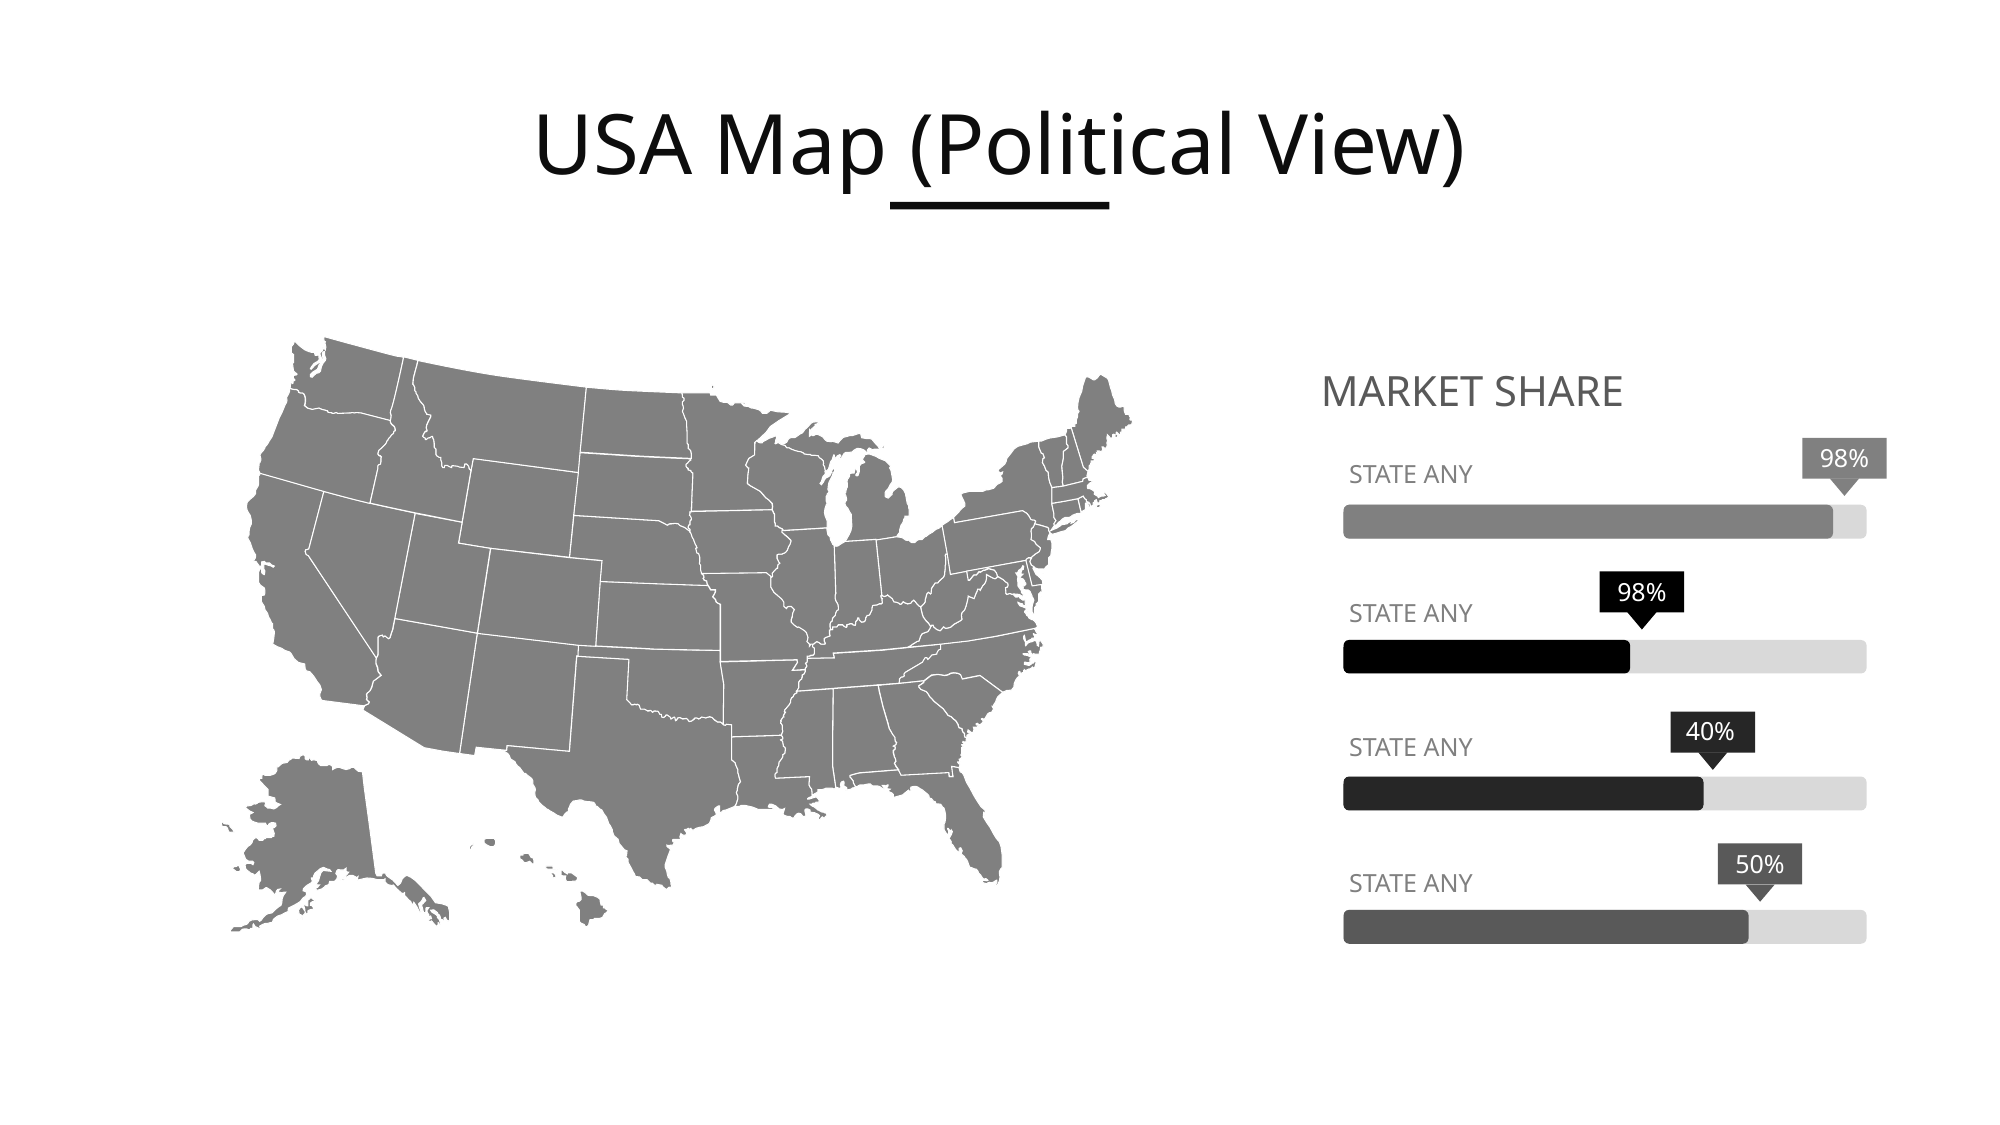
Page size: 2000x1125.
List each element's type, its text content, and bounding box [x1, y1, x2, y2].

text_box [1343, 776, 1704, 811]
text_box [1670, 711, 1674, 753]
text_box [1829, 478, 1860, 496]
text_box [221, 336, 1133, 933]
text_box MARKET SHARE [1320, 343, 1912, 437]
text_box [1796, 843, 1803, 885]
text_box [1599, 571, 1685, 613]
text_box 98% [1808, 442, 1880, 497]
text_box [1717, 843, 1724, 885]
text_box 50% [1724, 840, 1796, 895]
text_box [1700, 776, 1867, 811]
text_box [1343, 639, 1631, 674]
text_box STATE ANY [1341, 450, 1603, 511]
text_box [1343, 909, 1749, 944]
text_box [1754, 895, 1766, 902]
text_box 40% [1674, 708, 1746, 762]
text_box [888, 200, 1111, 211]
text_box USA Map (Political View) [0, 96, 2000, 187]
text_box STATE ANY [1341, 590, 1603, 651]
text_box [1746, 711, 1756, 753]
text_box [1744, 909, 1867, 944]
text_box [1625, 639, 1867, 674]
text_box [1706, 762, 1720, 770]
text_box [1802, 437, 1887, 479]
text_box STATE ANY [1341, 860, 1603, 920]
text_box [1829, 504, 1867, 539]
text_box 98% [1606, 576, 1678, 631]
text_box [1343, 504, 1834, 539]
text_box STATE ANY [1341, 723, 1603, 784]
